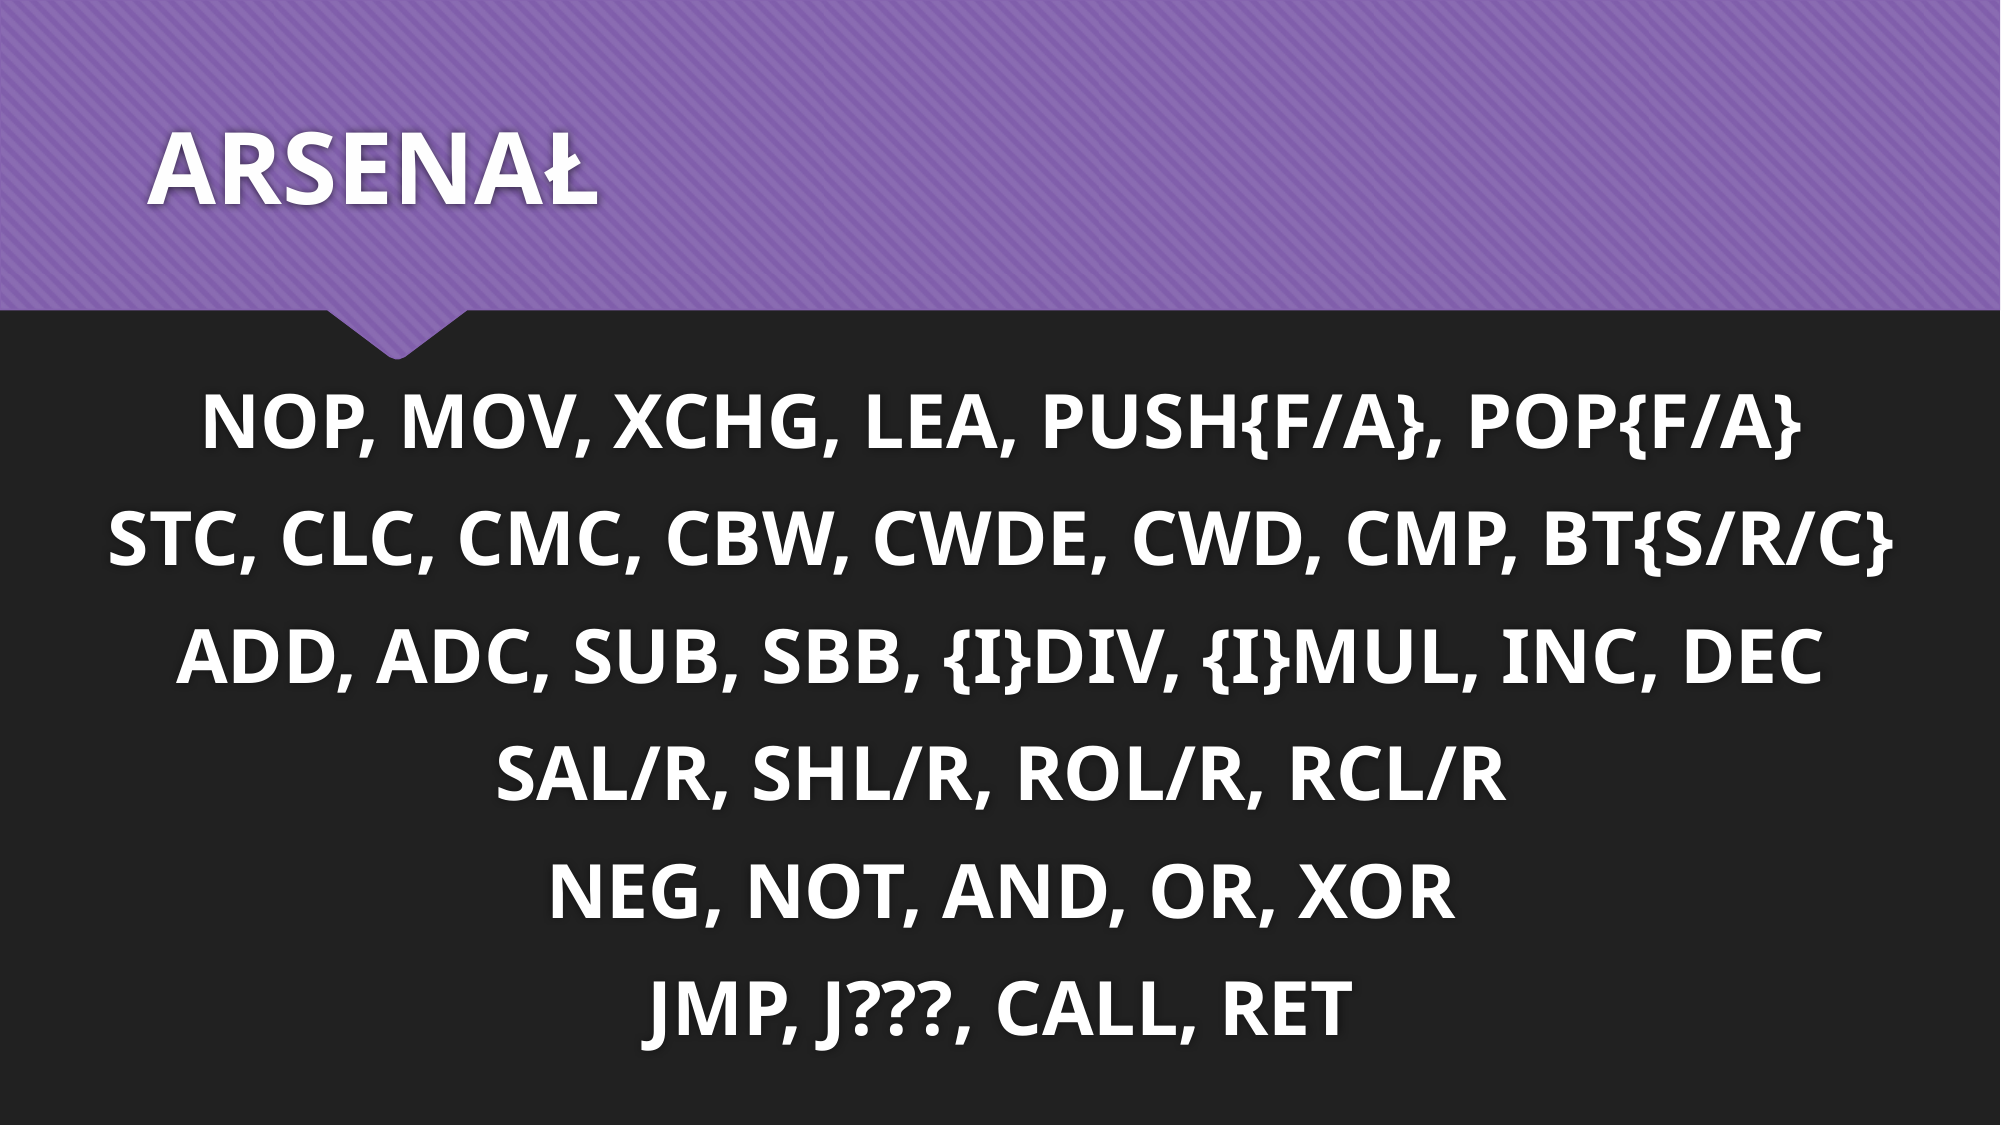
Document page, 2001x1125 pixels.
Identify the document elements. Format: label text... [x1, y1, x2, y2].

list NOP, MOV, XCHG, LEA, PUSH{F/A}, POP{F/A} STC, CLC, CMC, CBW, CWDE, CWD, CMP, BT{S/R/C} ADD, ADC, SUB, SBB, {I}DIV, {I}MUL, INC, DEC SAL/R, SHL/R, ROL/R, RCL/R NEG, NOT, AND, OR, XOR JMP, J???, CALL, RET [84, 364, 1919, 1060]
title ARSENAŁ [132, 73, 1868, 233]
